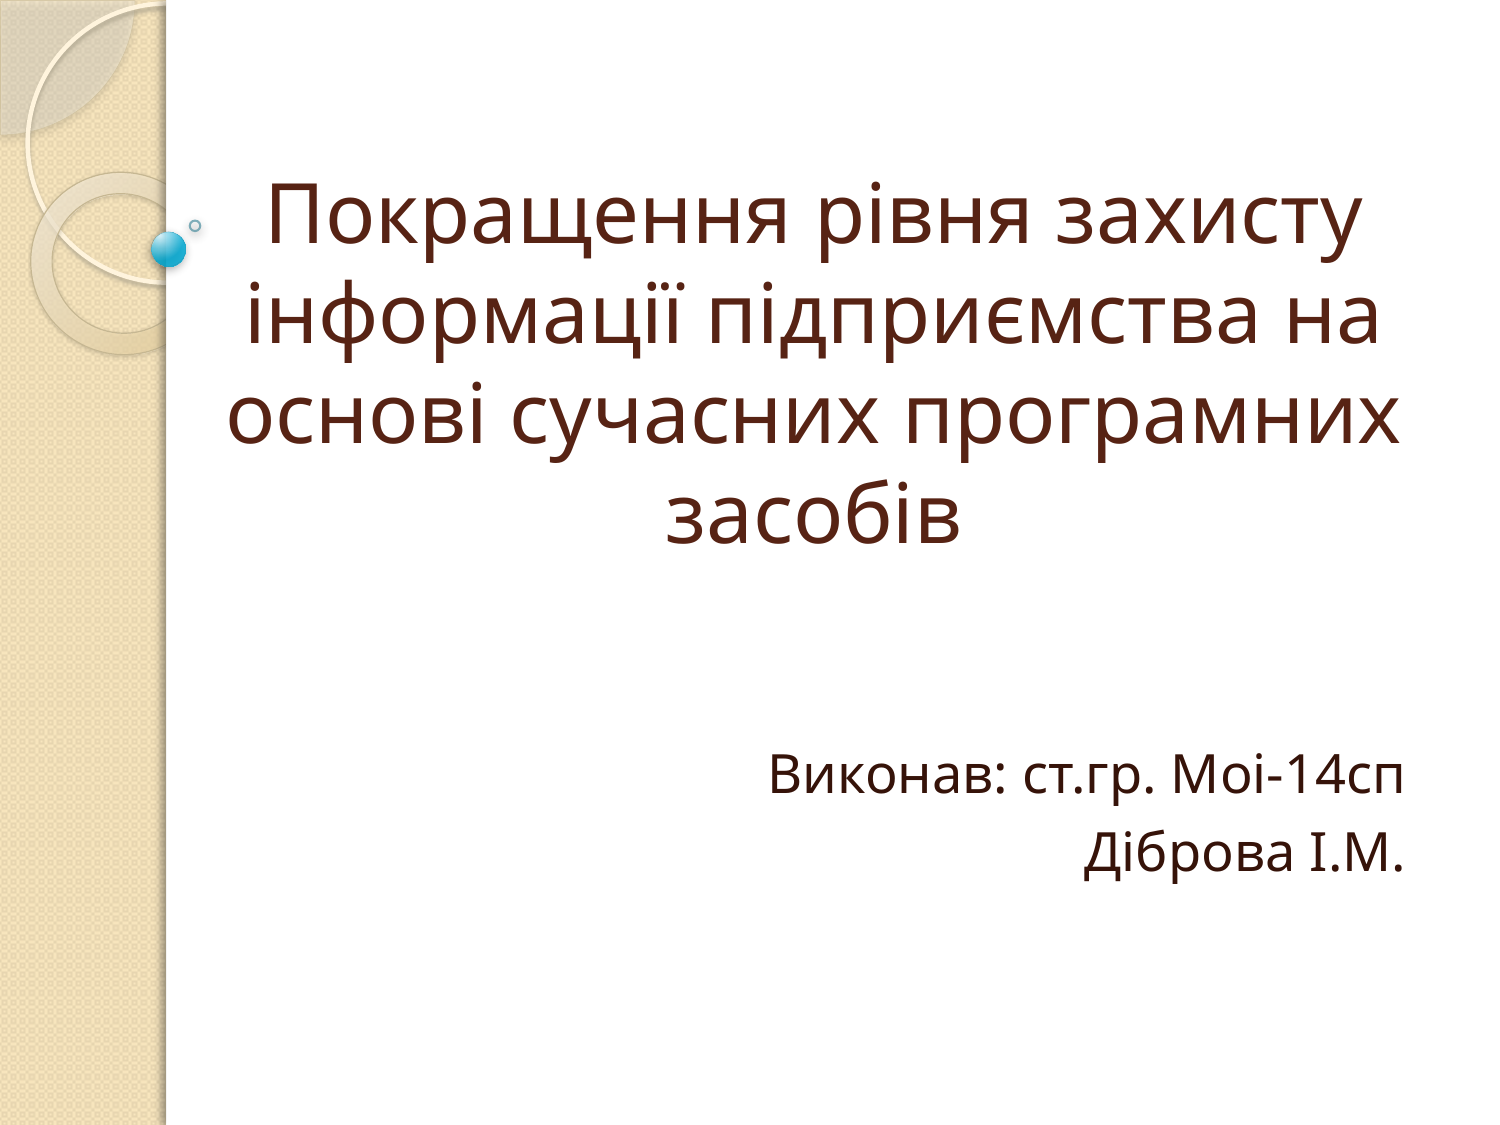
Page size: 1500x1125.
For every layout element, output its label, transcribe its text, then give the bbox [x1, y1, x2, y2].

title Покращення рівня захисту інформації підприємства на основі сучасних програмних засобів [206, 326, 1422, 568]
subtitle Виконав: ст.гр. Моі-14сп Діброва І.М. [206, 739, 1422, 1028]
